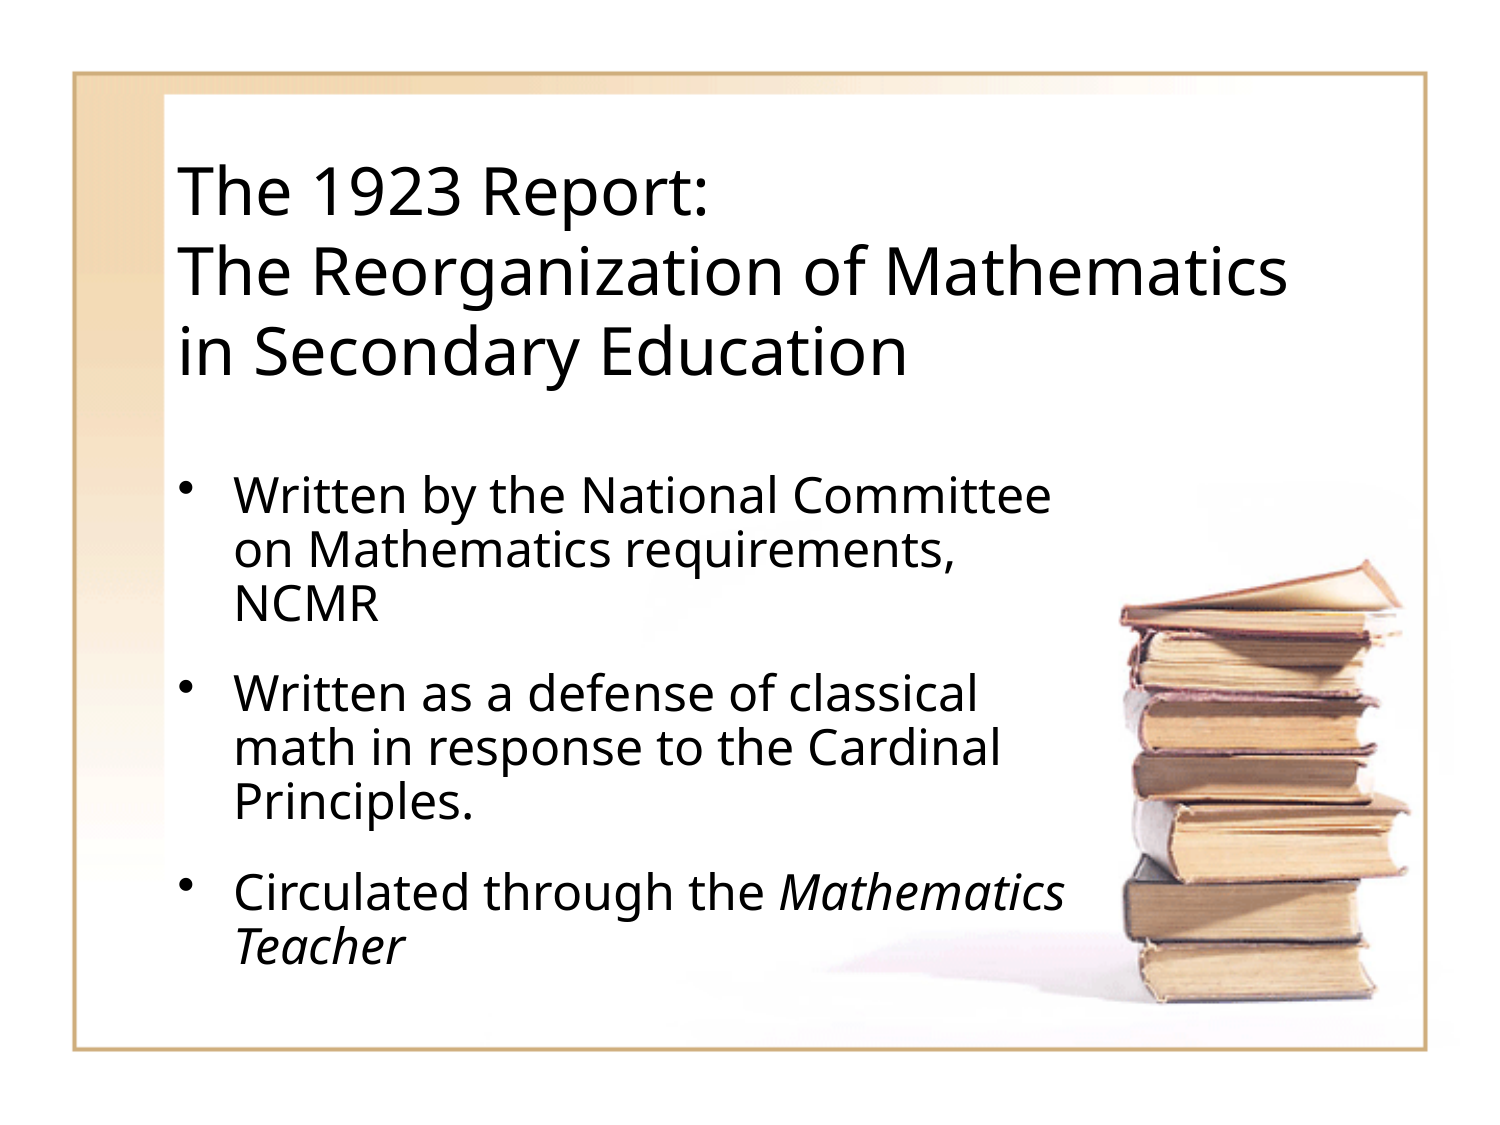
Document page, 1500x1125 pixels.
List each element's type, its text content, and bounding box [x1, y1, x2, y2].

title The 1923 Report: The Reorganization of Mathematics in Secondary Education [162, 125, 1325, 413]
list Written by the National Committee on Mathematics requirements, NCMR Written as a defense of classical math in response to the Cardinal Principles. Circulated through the Mathematics Teacher [162, 462, 1125, 950]
picture [0, 0, 1500, 1125]
